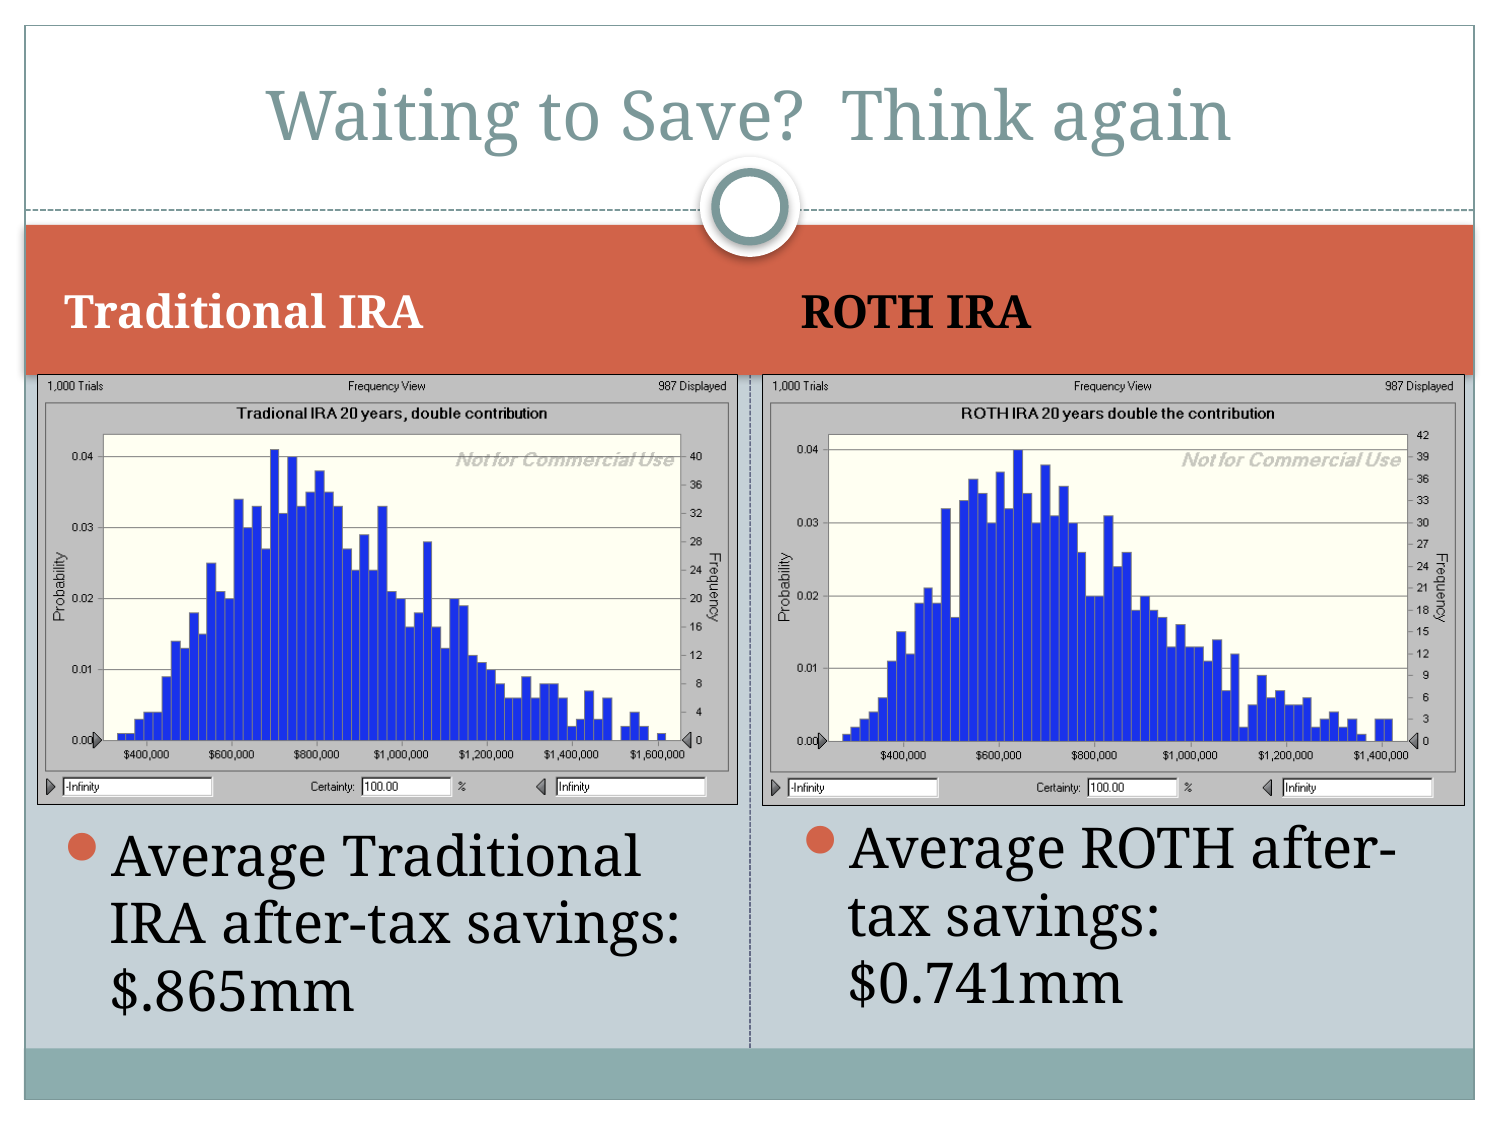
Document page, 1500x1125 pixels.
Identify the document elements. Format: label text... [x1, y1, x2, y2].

list ROTH IRA [785, 249, 1450, 371]
list Traditional IRA [48, 249, 714, 371]
picture [762, 374, 1465, 806]
picture [37, 374, 738, 805]
list Average Traditional IRA after-tax savings: $.865mm [49, 815, 713, 1032]
list Average ROTH after-tax savings: $0.741mm [787, 816, 1450, 1038]
title Waiting to Save? Think again [49, 37, 1450, 162]
